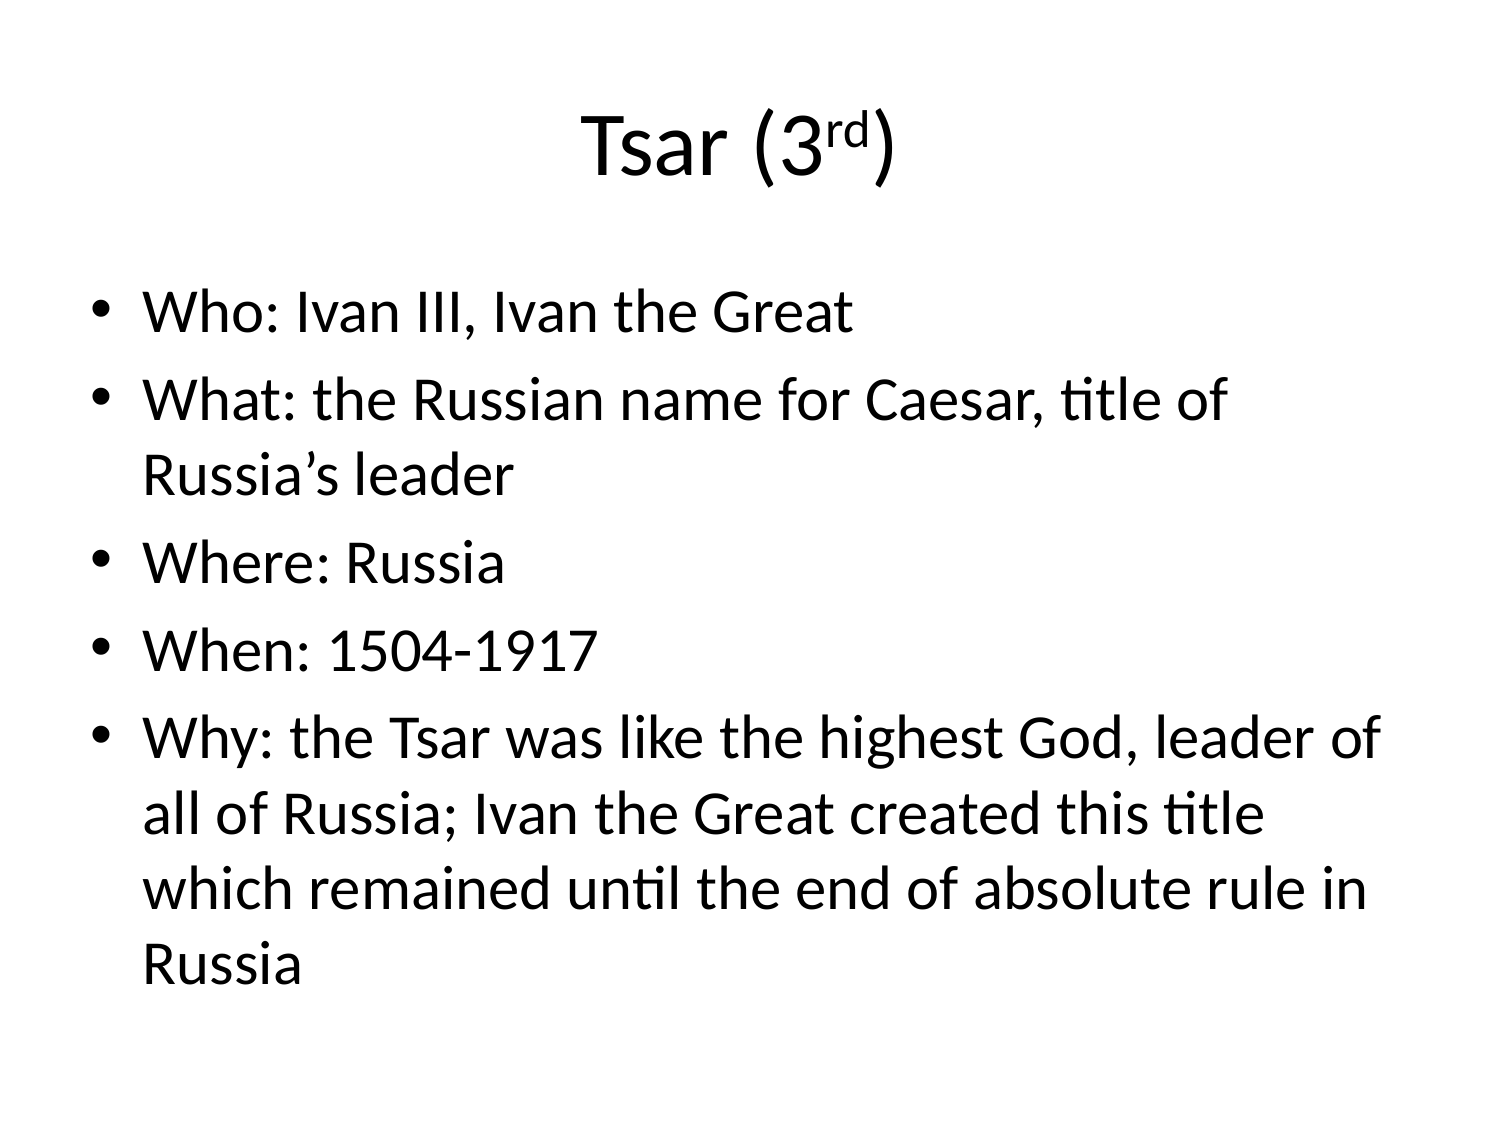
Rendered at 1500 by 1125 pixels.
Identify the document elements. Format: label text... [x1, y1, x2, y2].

title Tsar (3rd) [75, 45, 1425, 233]
list Who: Ivan III, Ivan the Great What: the Russian name for Caesar, title of Russia’s leader Where: Russia When: 1504-1917 Why: the Tsar was like the highest God, leader of all of Russia; Ivan the Great created this title which remained until the end of absolute rule in Russia [75, 262, 1425, 1005]
